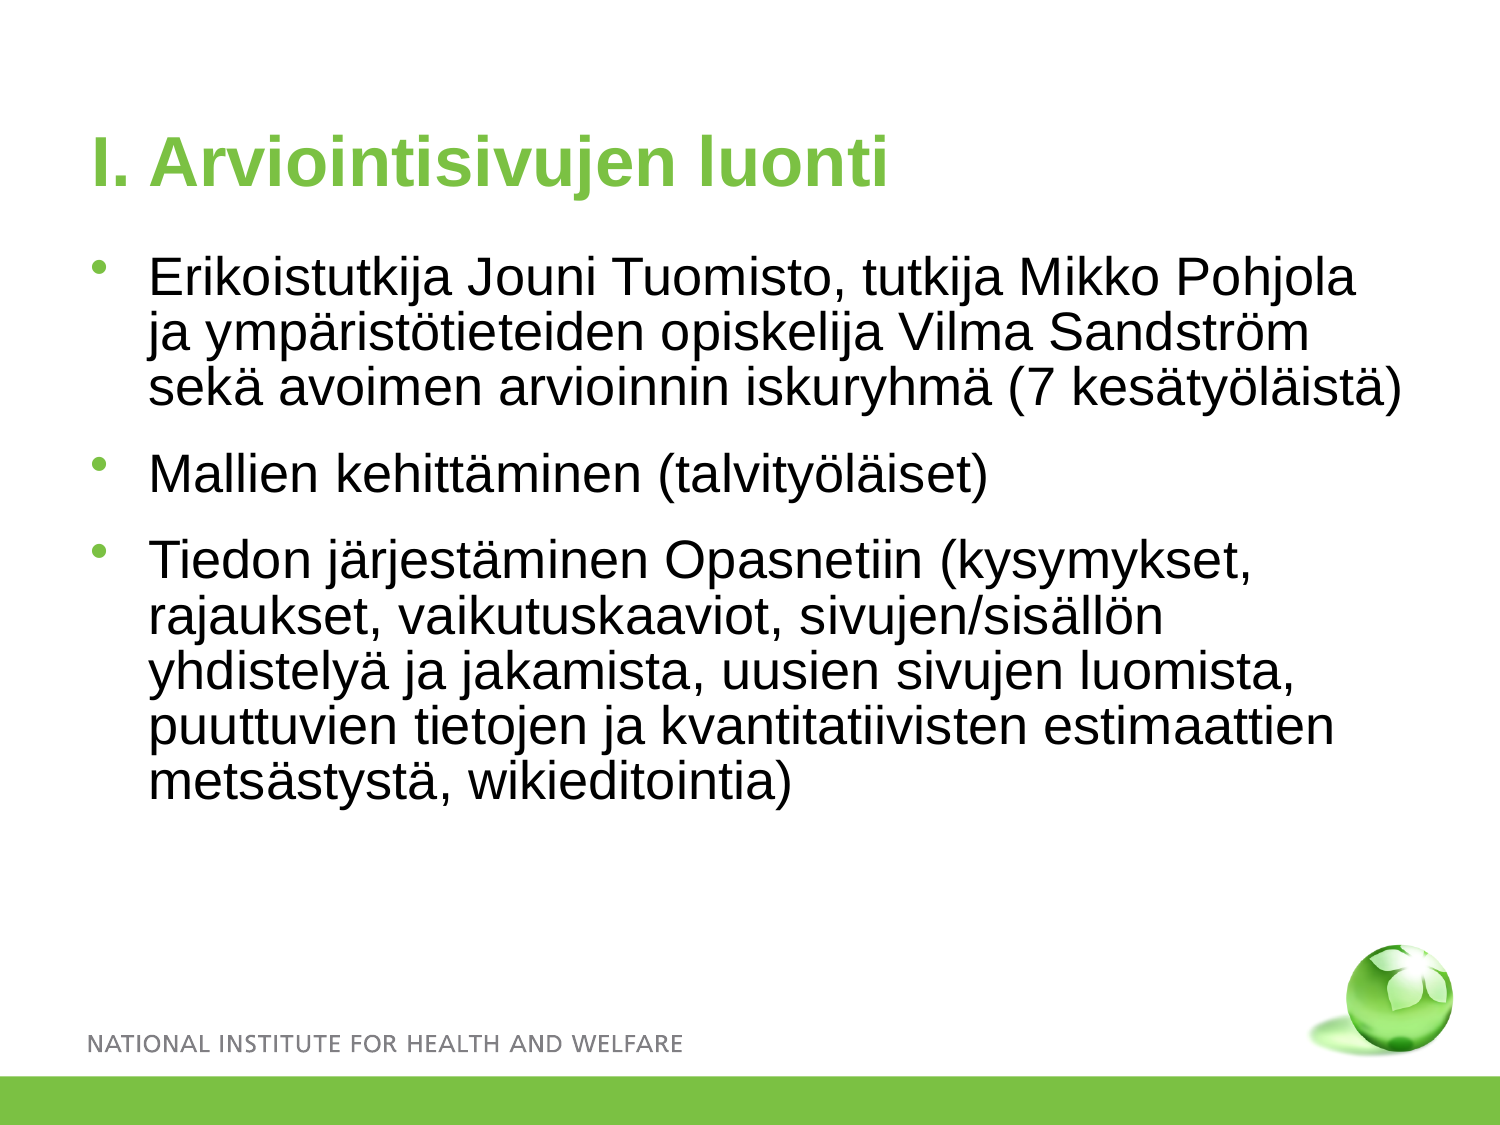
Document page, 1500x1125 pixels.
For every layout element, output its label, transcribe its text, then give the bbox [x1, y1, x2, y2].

list Erikoistutkija Jouni Tuomisto, tutkija Mikko Pohjola ja ympäristötieteiden opiskelija Vilma Sandström sekä avoimen arvioinnin iskuryhmä (7 kesätyöläistä) Mallien kehittäminen (talvityöläiset) Tiedon järjestäminen Opasnetiin (kysymykset, rajaukset, vaikutuskaaviot, sivujen/sisällön yhdistelyä ja jakamista, uusien sivujen luomista, puuttuvien tietojen ja kvantitatiivisten estimaattien metsästystä, wikieditointia) [74, 243, 1424, 965]
picture [1294, 928, 1471, 1071]
title I. Arviointisivujen luonti [76, 42, 1424, 209]
